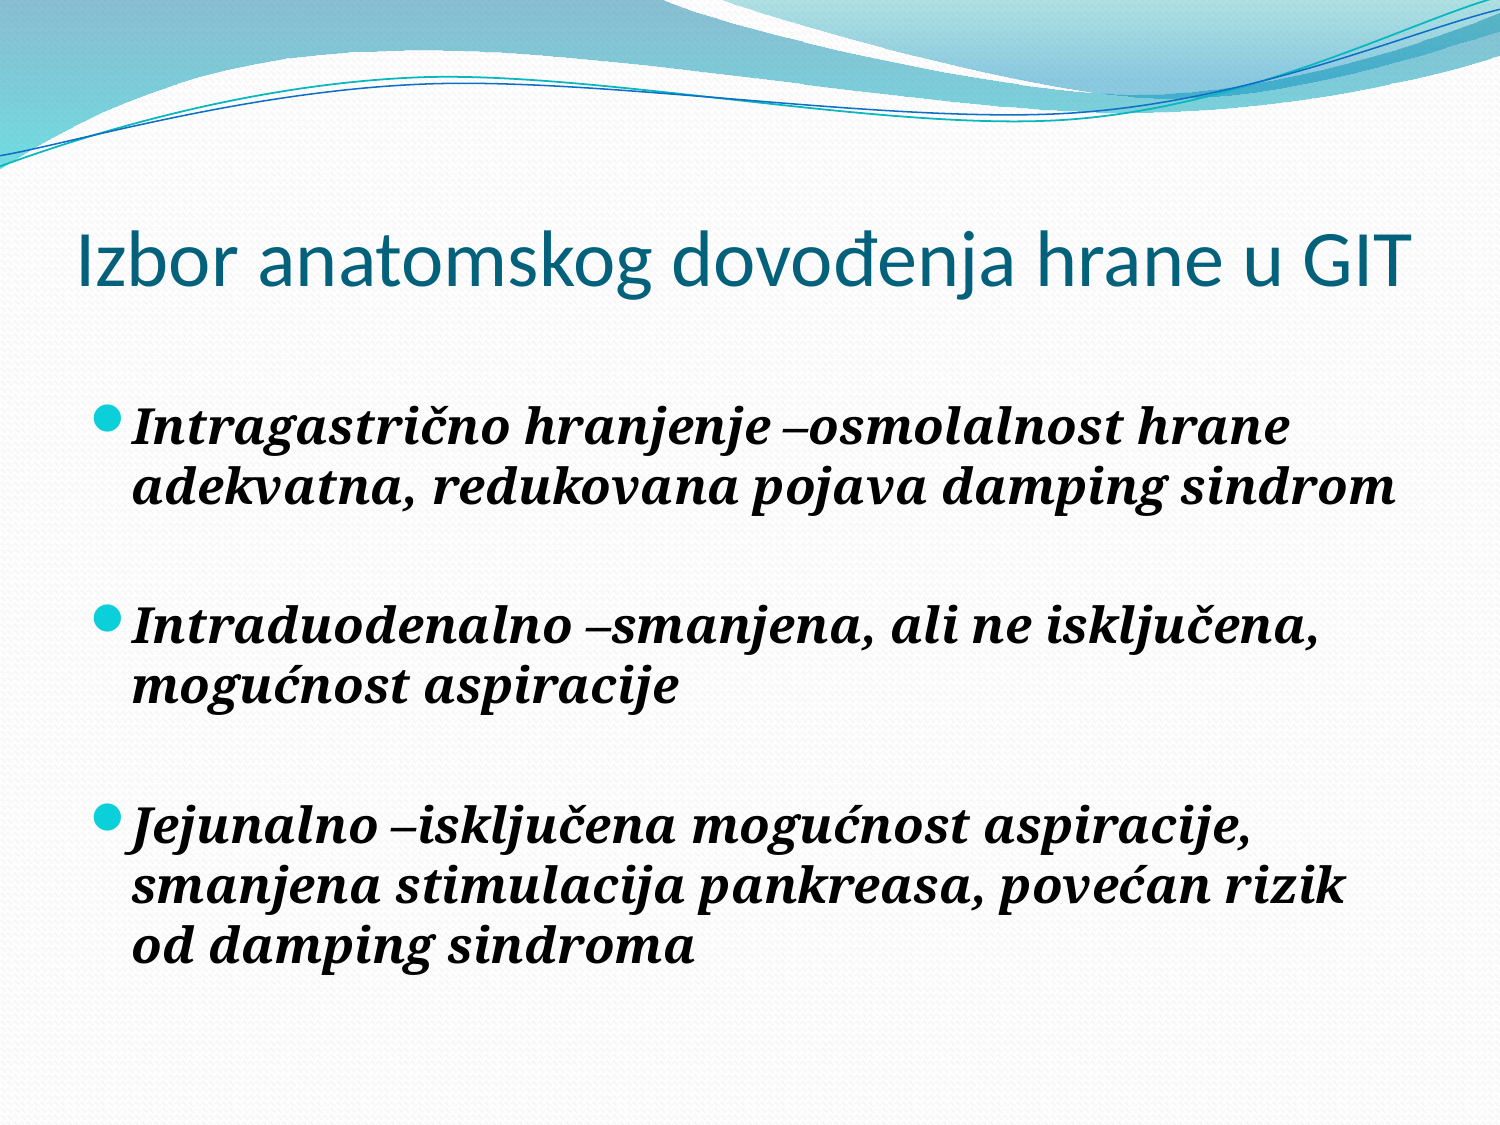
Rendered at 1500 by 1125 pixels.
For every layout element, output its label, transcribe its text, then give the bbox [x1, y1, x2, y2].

list Intragastrično hranjenje –osmolalnost hrane adekvatna, redukovana pojava damping sindrom Intraduodenalno –smanjena, ali ne isključena, mogućnost aspiracije Jejunalno –isključena mogućnost aspiracije, smanjena stimulacija pankreasa, povećan rizik od damping sindroma [75, 317, 1425, 1038]
title Izbor anatomskog dovođenja hrane u GIT [75, 115, 1425, 303]
